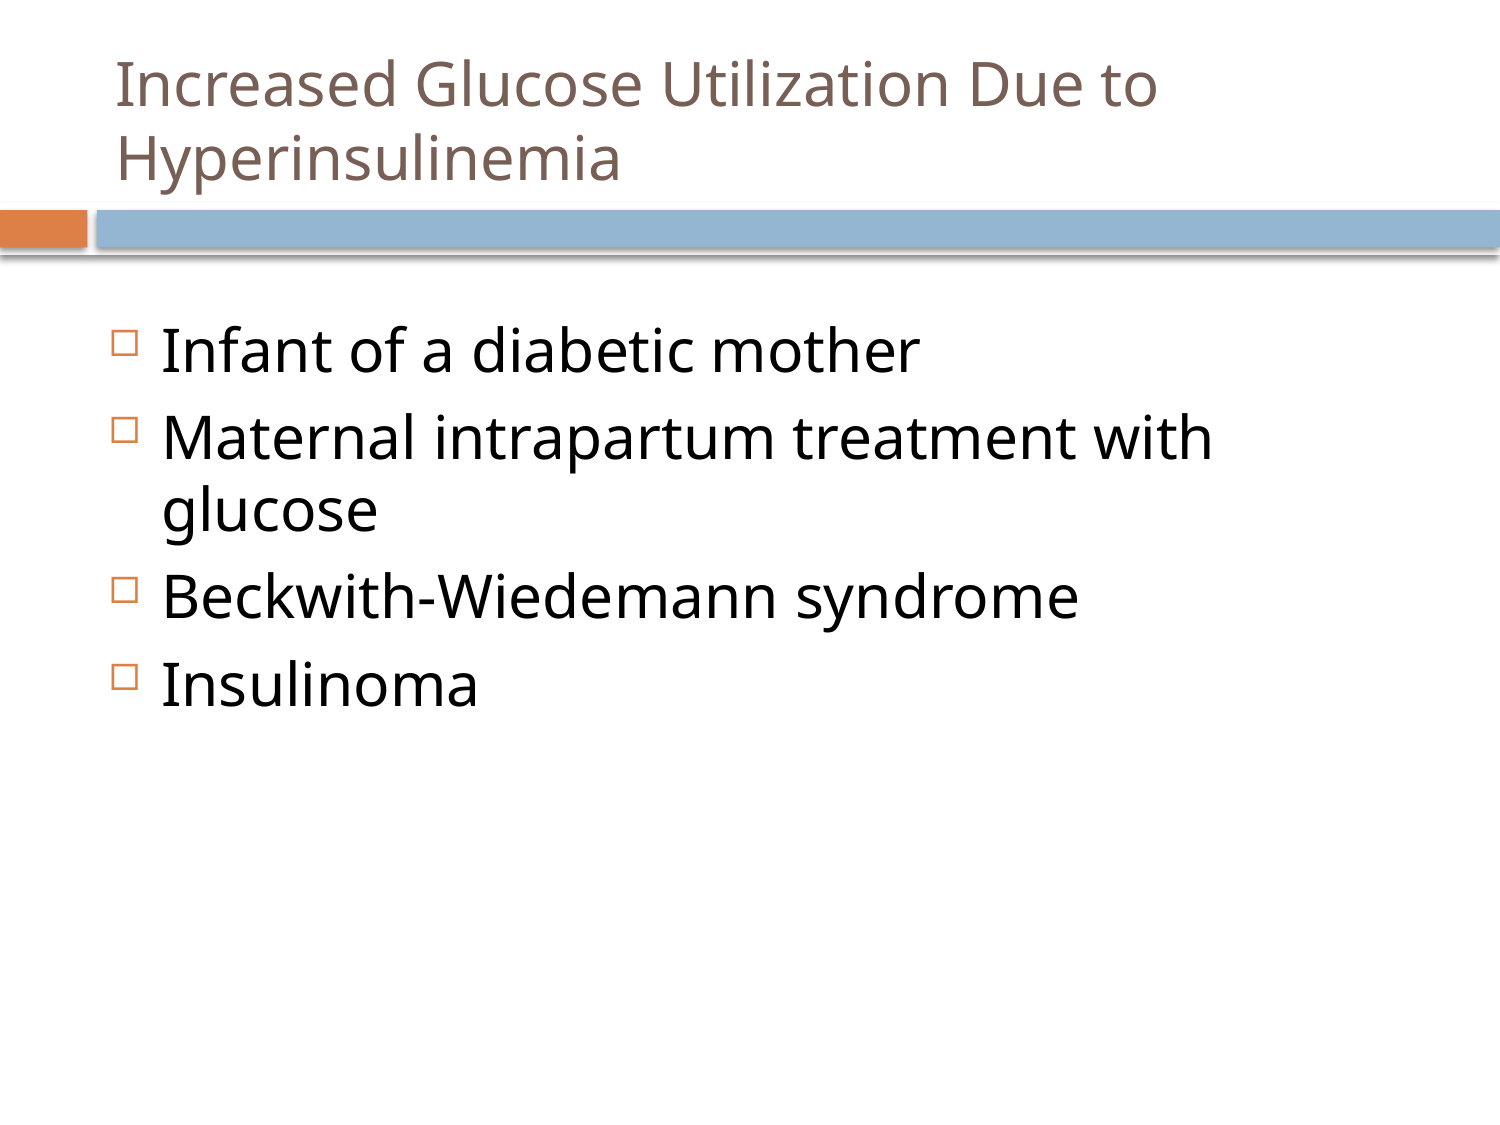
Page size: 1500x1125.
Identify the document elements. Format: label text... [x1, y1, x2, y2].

list Infant of a diabetic mother Maternal intrapartum treatment with glucose Beckwith-Wiedemann syndrome Insulinoma [93, 304, 1432, 1043]
title Increased Glucose Utilization Due to Hyperinsulinemia [100, 37, 1438, 200]
